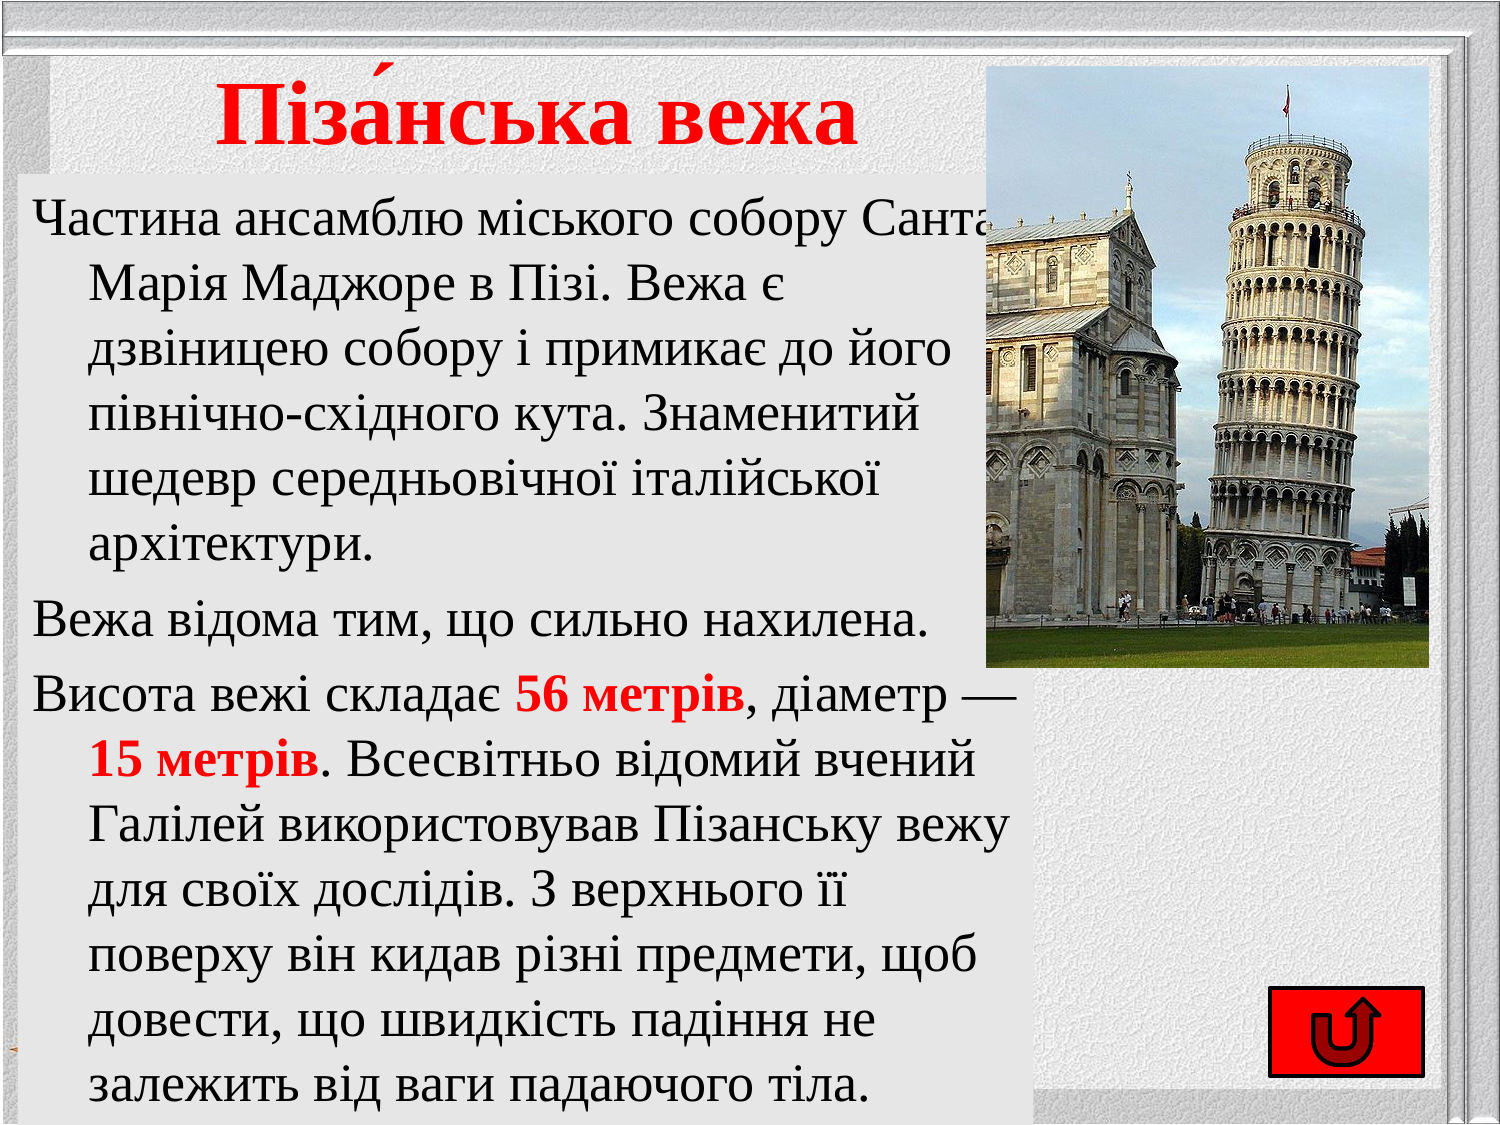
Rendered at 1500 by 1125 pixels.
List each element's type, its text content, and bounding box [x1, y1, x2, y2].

text_box [1268, 986, 1425, 1078]
title Піза́нська вежа [64, 54, 1034, 162]
picture [0, 0, 1500, 1125]
list Частина ансамблю міського собору Санта-Марія Маджоре в Пізі. Вежа є дзвіницею собору і примикає до його північно-східного кута. Знаменитий шедевр середньовічної італійської архітектури. Вежа відома тим, що сильно нахилена. Висота вежі складає 56 метрів, діаметр — 15 метрів. Всесвітньо відомий вчений Галілей використовував Пізанську вежу для своїх дослідів. З верхнього її поверху він кидав різні предмети, щоб довести, що швидкість падіння не залежить від ваги падаючого тіла. [17, 173, 1034, 1125]
